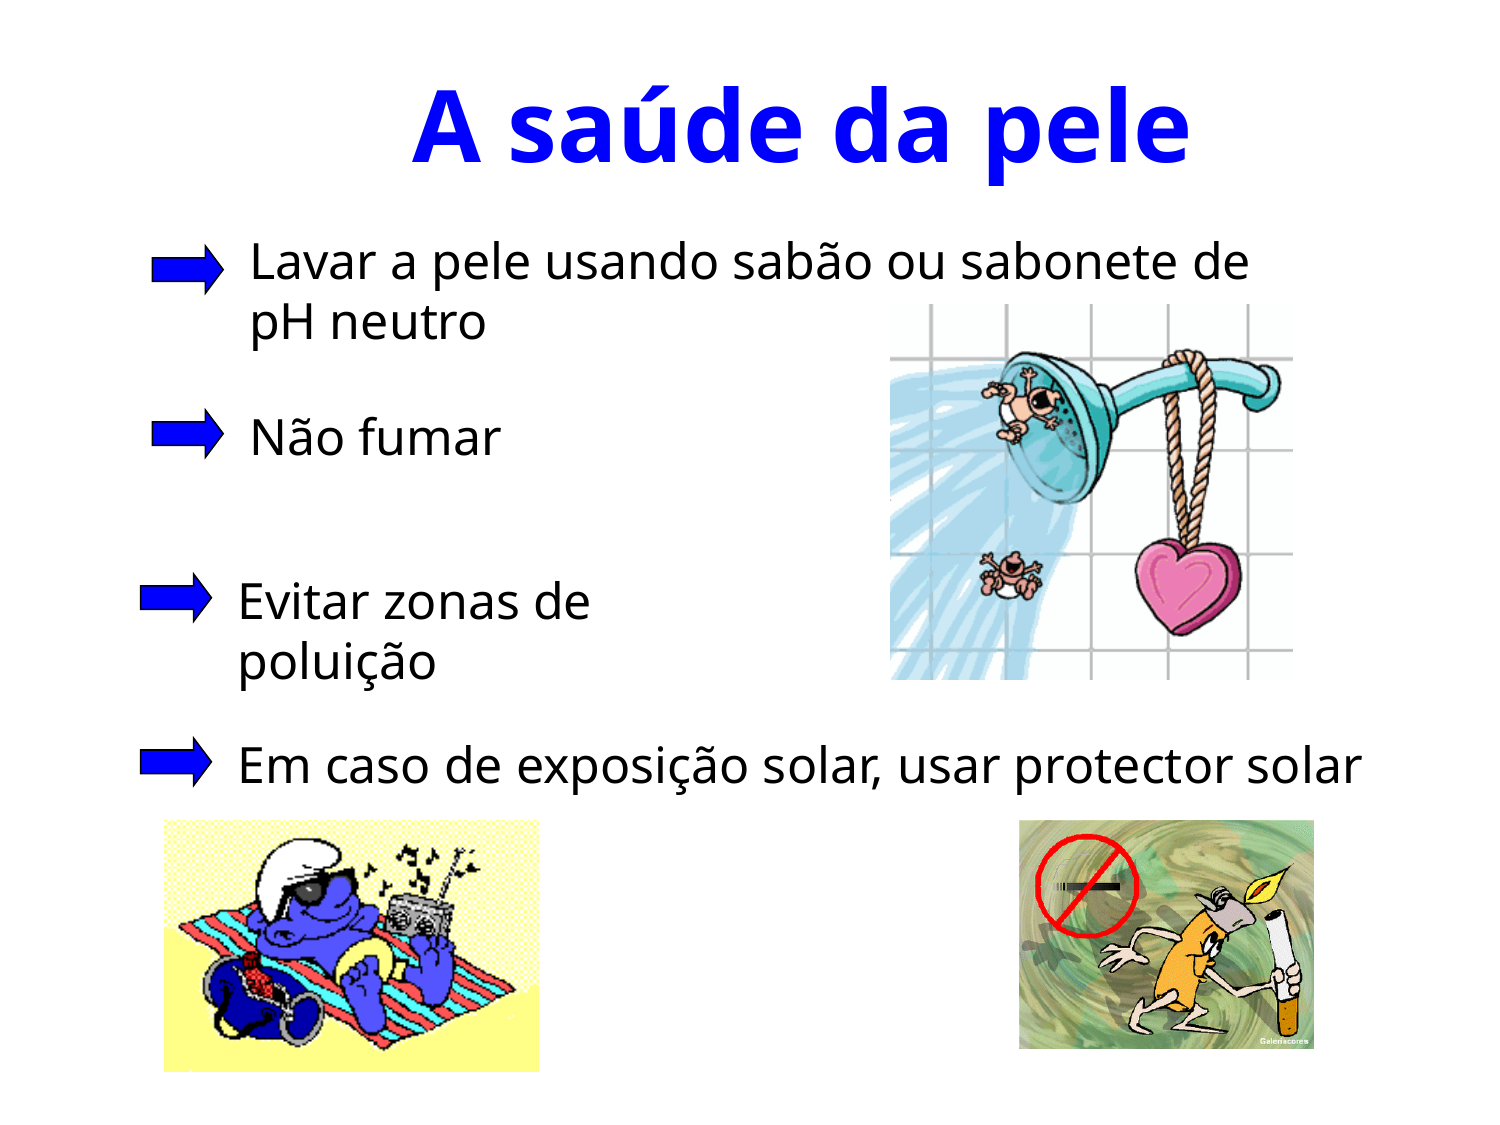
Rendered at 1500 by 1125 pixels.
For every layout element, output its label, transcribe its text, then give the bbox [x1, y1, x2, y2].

text_box Não fumar [234, 398, 683, 474]
picture [1019, 820, 1315, 1049]
text_box A saúde da pele [242, 54, 1365, 190]
text_box [152, 410, 224, 458]
text_box [140, 738, 212, 786]
text_box [140, 574, 212, 622]
text_box Evitar zonas de poluição [222, 562, 695, 698]
picture [163, 820, 540, 1072]
picture [890, 304, 1293, 680]
text_box [152, 246, 224, 294]
text_box Lavar a pele usando sabão ou sabonete de pH neutro [234, 222, 1274, 358]
text_box Em caso de exposição solar, usar protector solar [222, 726, 1463, 802]
